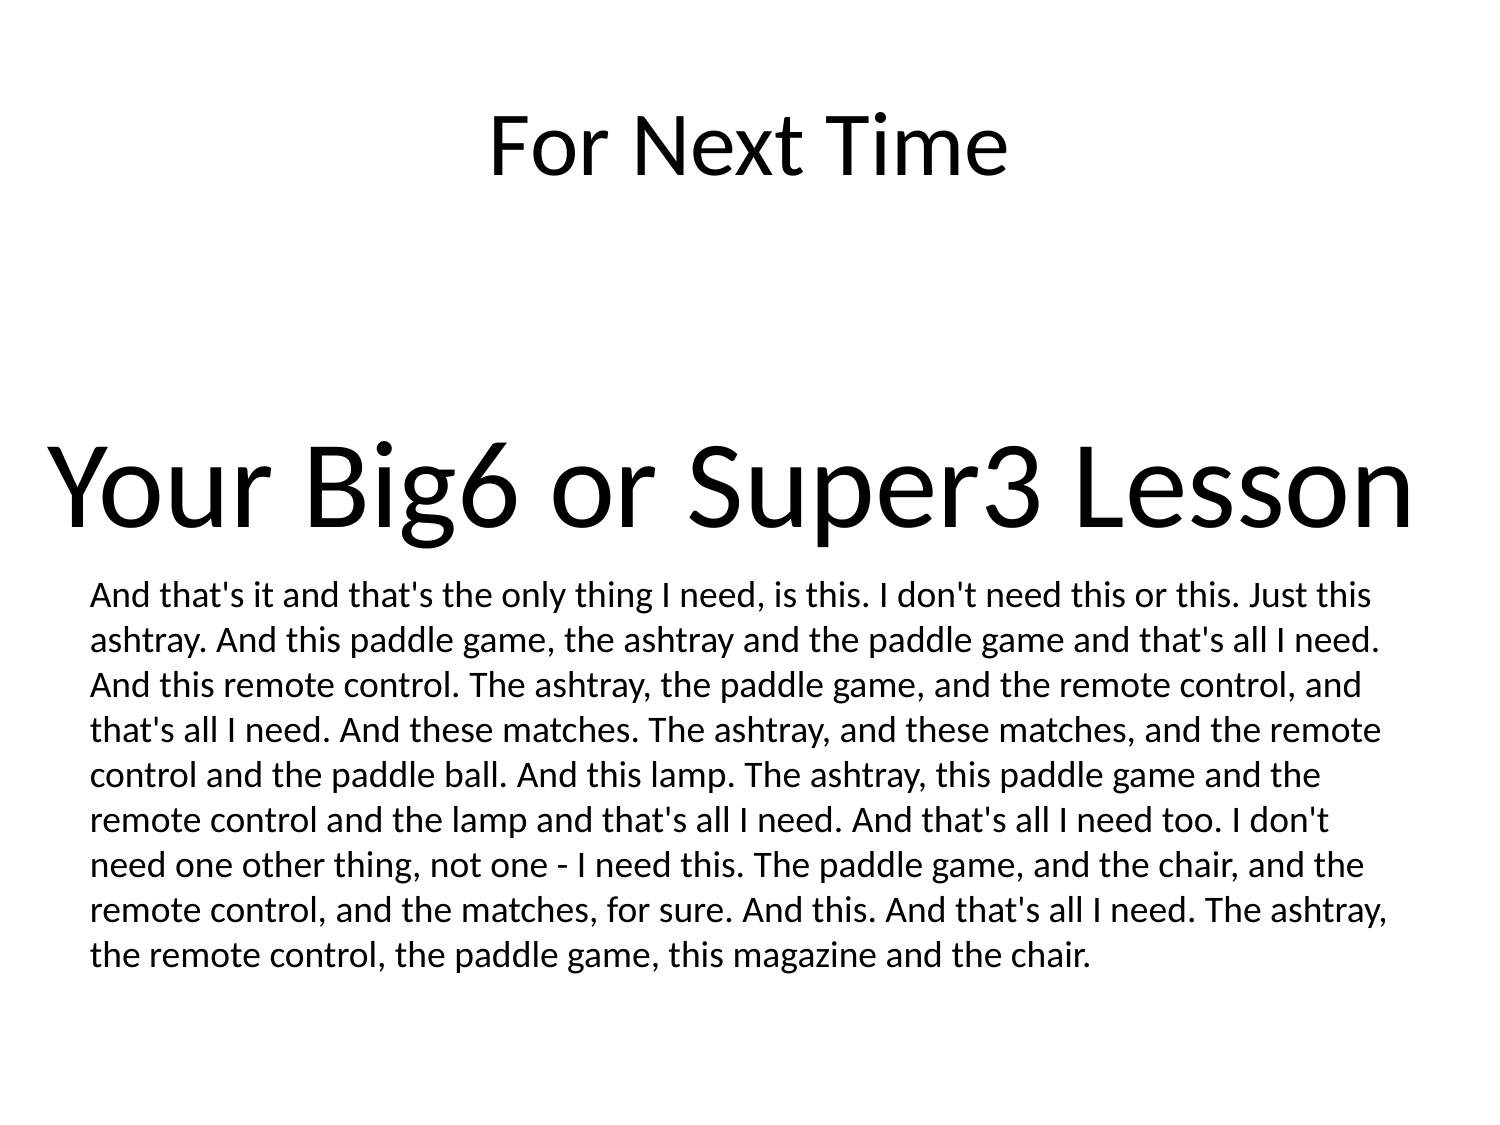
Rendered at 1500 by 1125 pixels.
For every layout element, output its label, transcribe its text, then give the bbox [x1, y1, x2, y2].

list Your Big6 or Super3 Lesson [0, 395, 1466, 661]
text_box And that's it and that's the only thing I need, is this. I don't need this or this. Just this ashtray. And this paddle game, the ashtray and the paddle game and that's all I need. And this remote control. The ashtray, the paddle game, and the remote control, and that's all I need. And these matches. The ashtray, and these matches, and the remote control and the paddle ball. And this lamp. The ashtray, this paddle game and the remote control and the lamp and that's all I need. And that's all I need too. I don't need one other thing, not one - I need this. The paddle game, and the chair, and the remote control, and the matches, for sure. And this. And that's all I need. The ashtray, the remote control, the paddle game, this magazine and the chair. [74, 562, 1425, 983]
title For Next Time [75, 45, 1425, 233]
